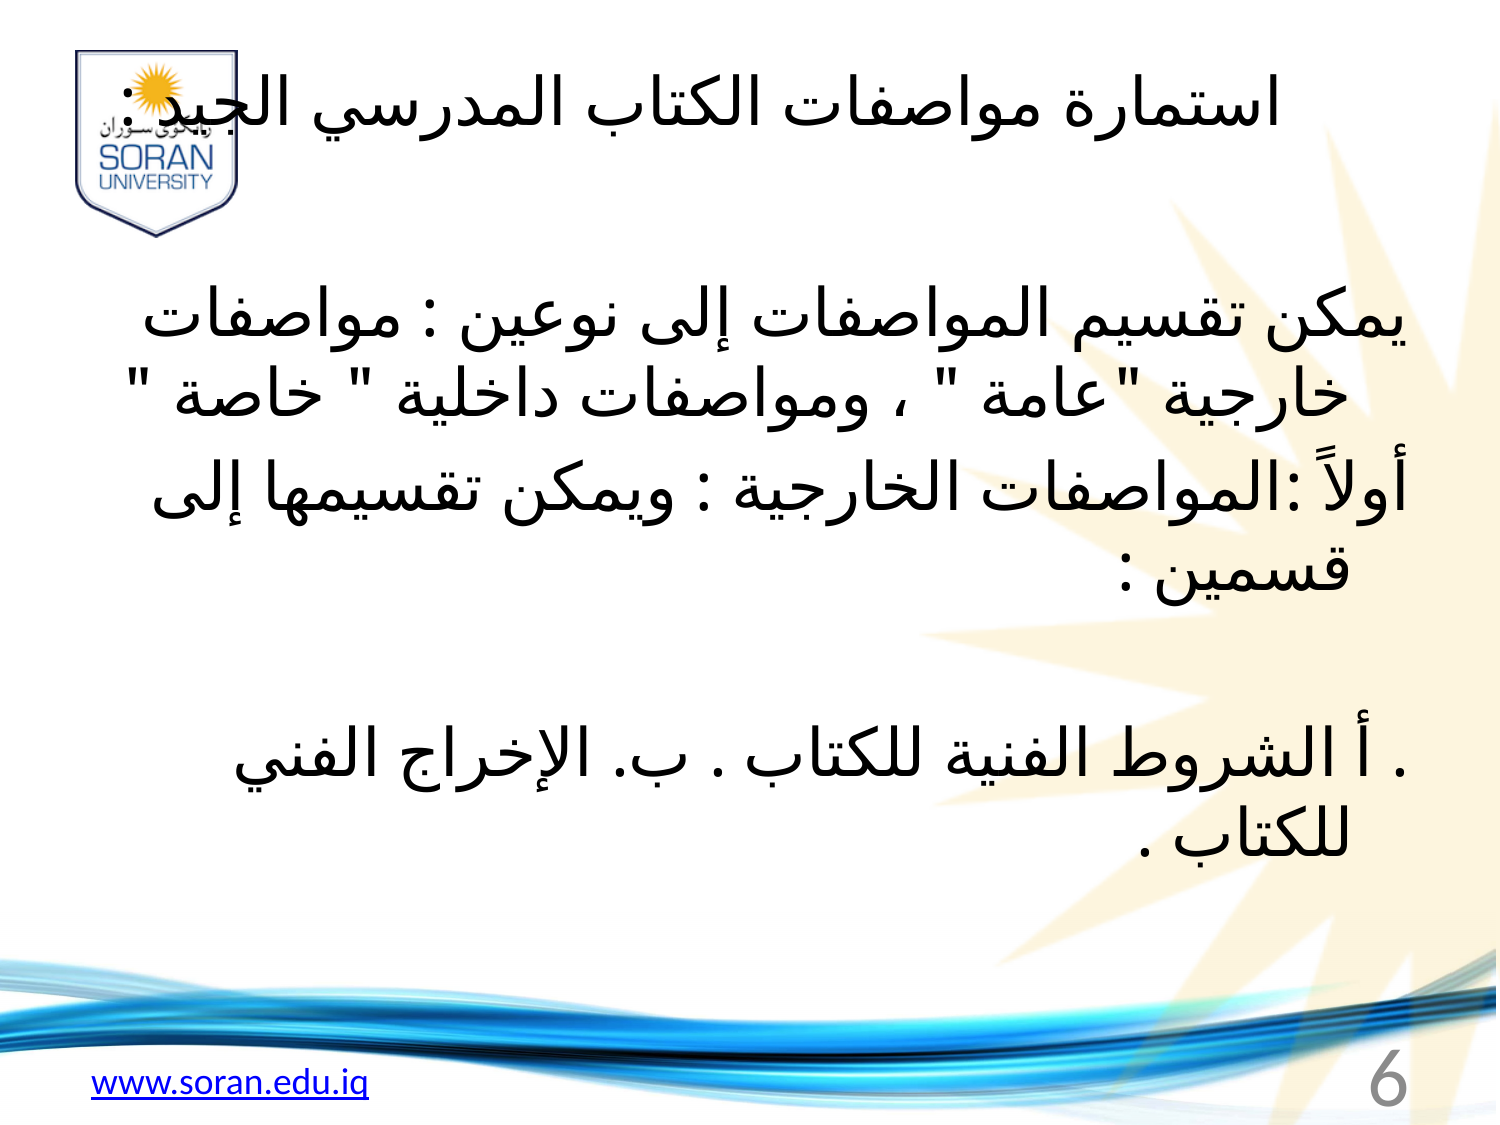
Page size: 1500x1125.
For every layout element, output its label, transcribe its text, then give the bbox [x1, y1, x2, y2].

picture [0, 99, 1500, 1125]
title استمارة مواصفات الكتاب المدرسي الجيد : [75, 45, 1425, 233]
picture [75, 233, 238, 238]
slide_number 6 [1074, 1042, 1425, 1103]
list يمكن تقسيم المواصفات إلى نوعين : مواصفات خارجية "عامة " ، ومواصفات داخلية " خاصة " أولاً :المواصفات الخارجية : ويمكن تقسيمها إلى قسمين : . أ الشروط الفنية للكتاب . ب. الإخراج الفني للكتاب . [75, 262, 1425, 1005]
